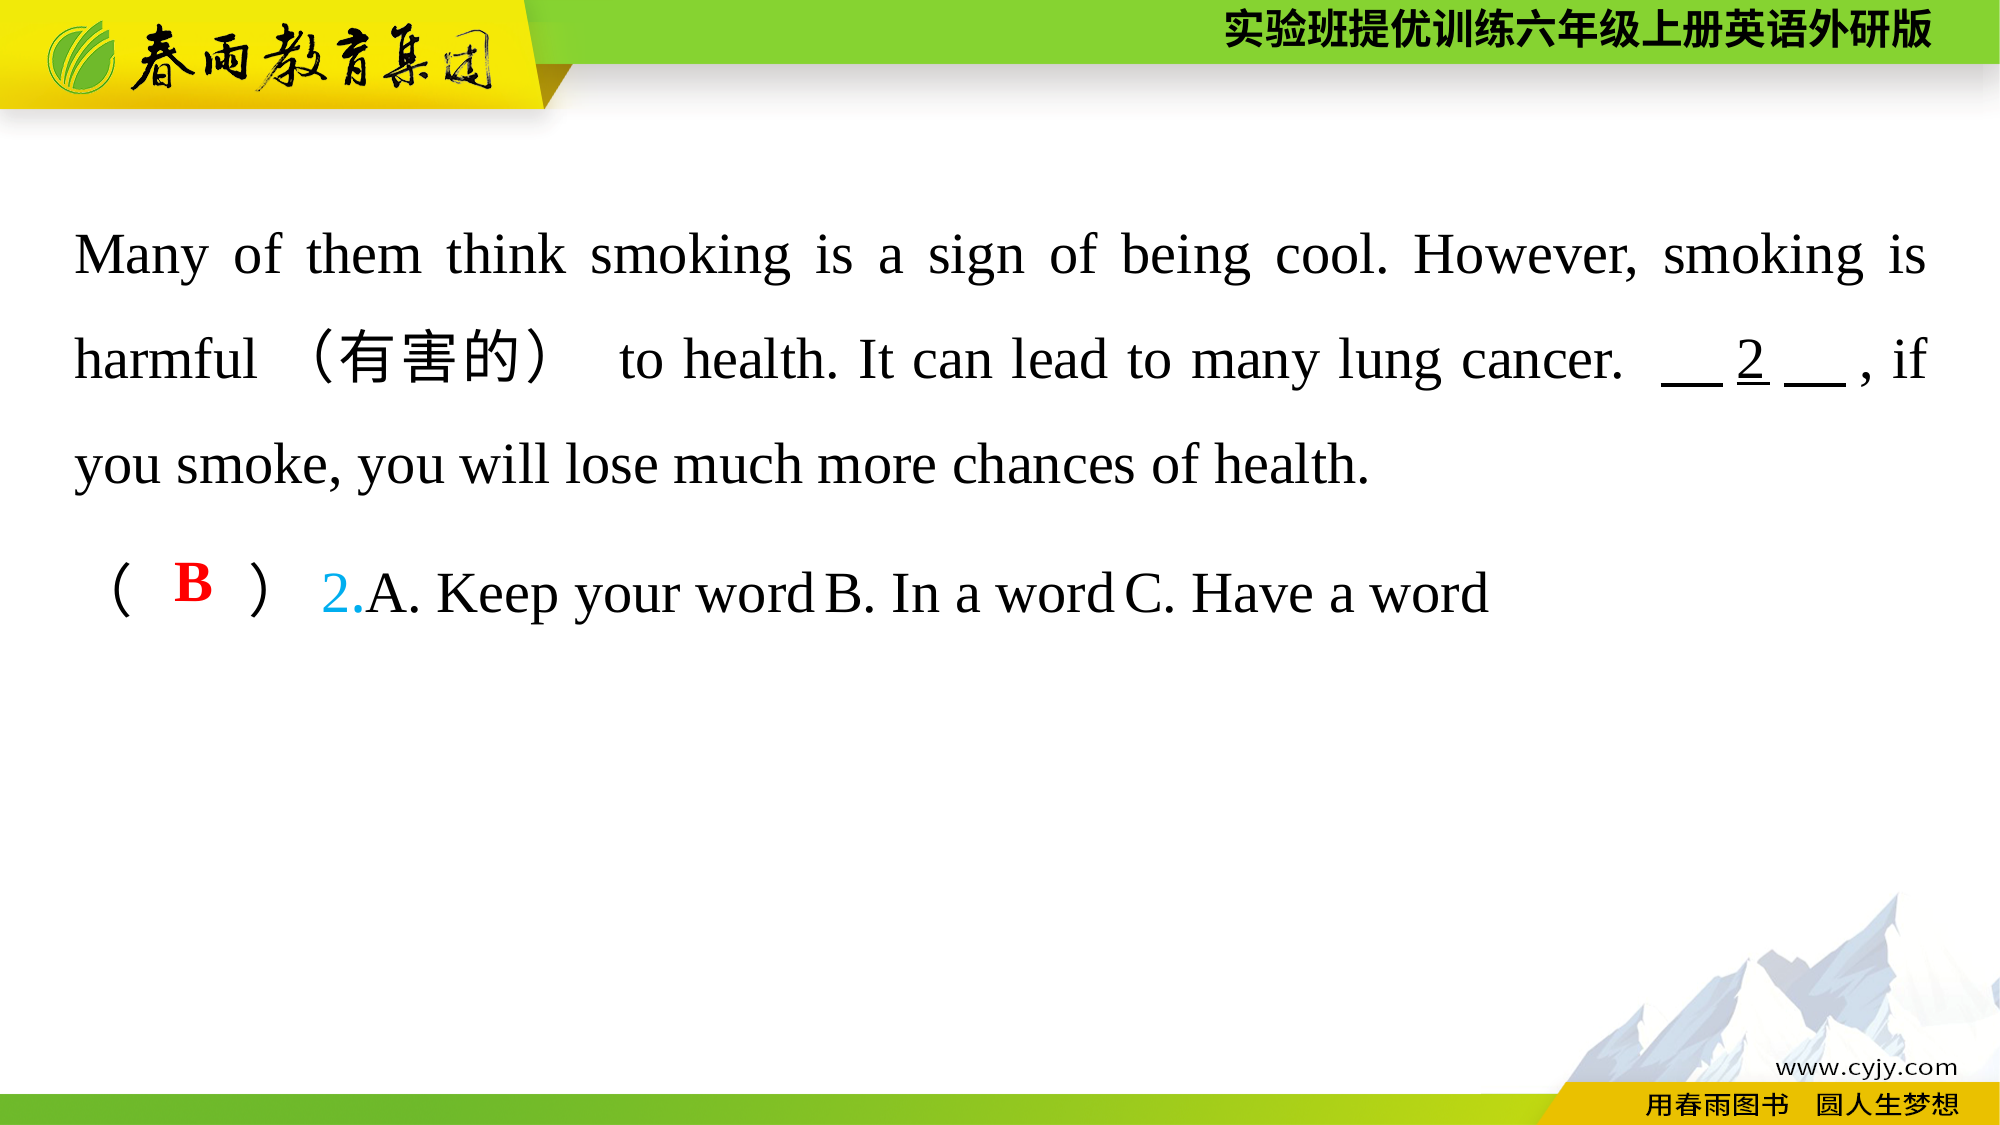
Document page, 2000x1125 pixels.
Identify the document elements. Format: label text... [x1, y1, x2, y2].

picture [0, 0, 2000, 1125]
text_box （ ）2.A. Keep your word B. In a word C. Have a word [59, 511, 1944, 632]
text_box B [159, 535, 243, 621]
list Many of them think smoking is a sign of being cool. However, smoking is harmful（有害的） to health. It can lead to many lung cancer. 2 , if you smoke, you will lose much more chances of health. [59, 172, 1944, 494]
